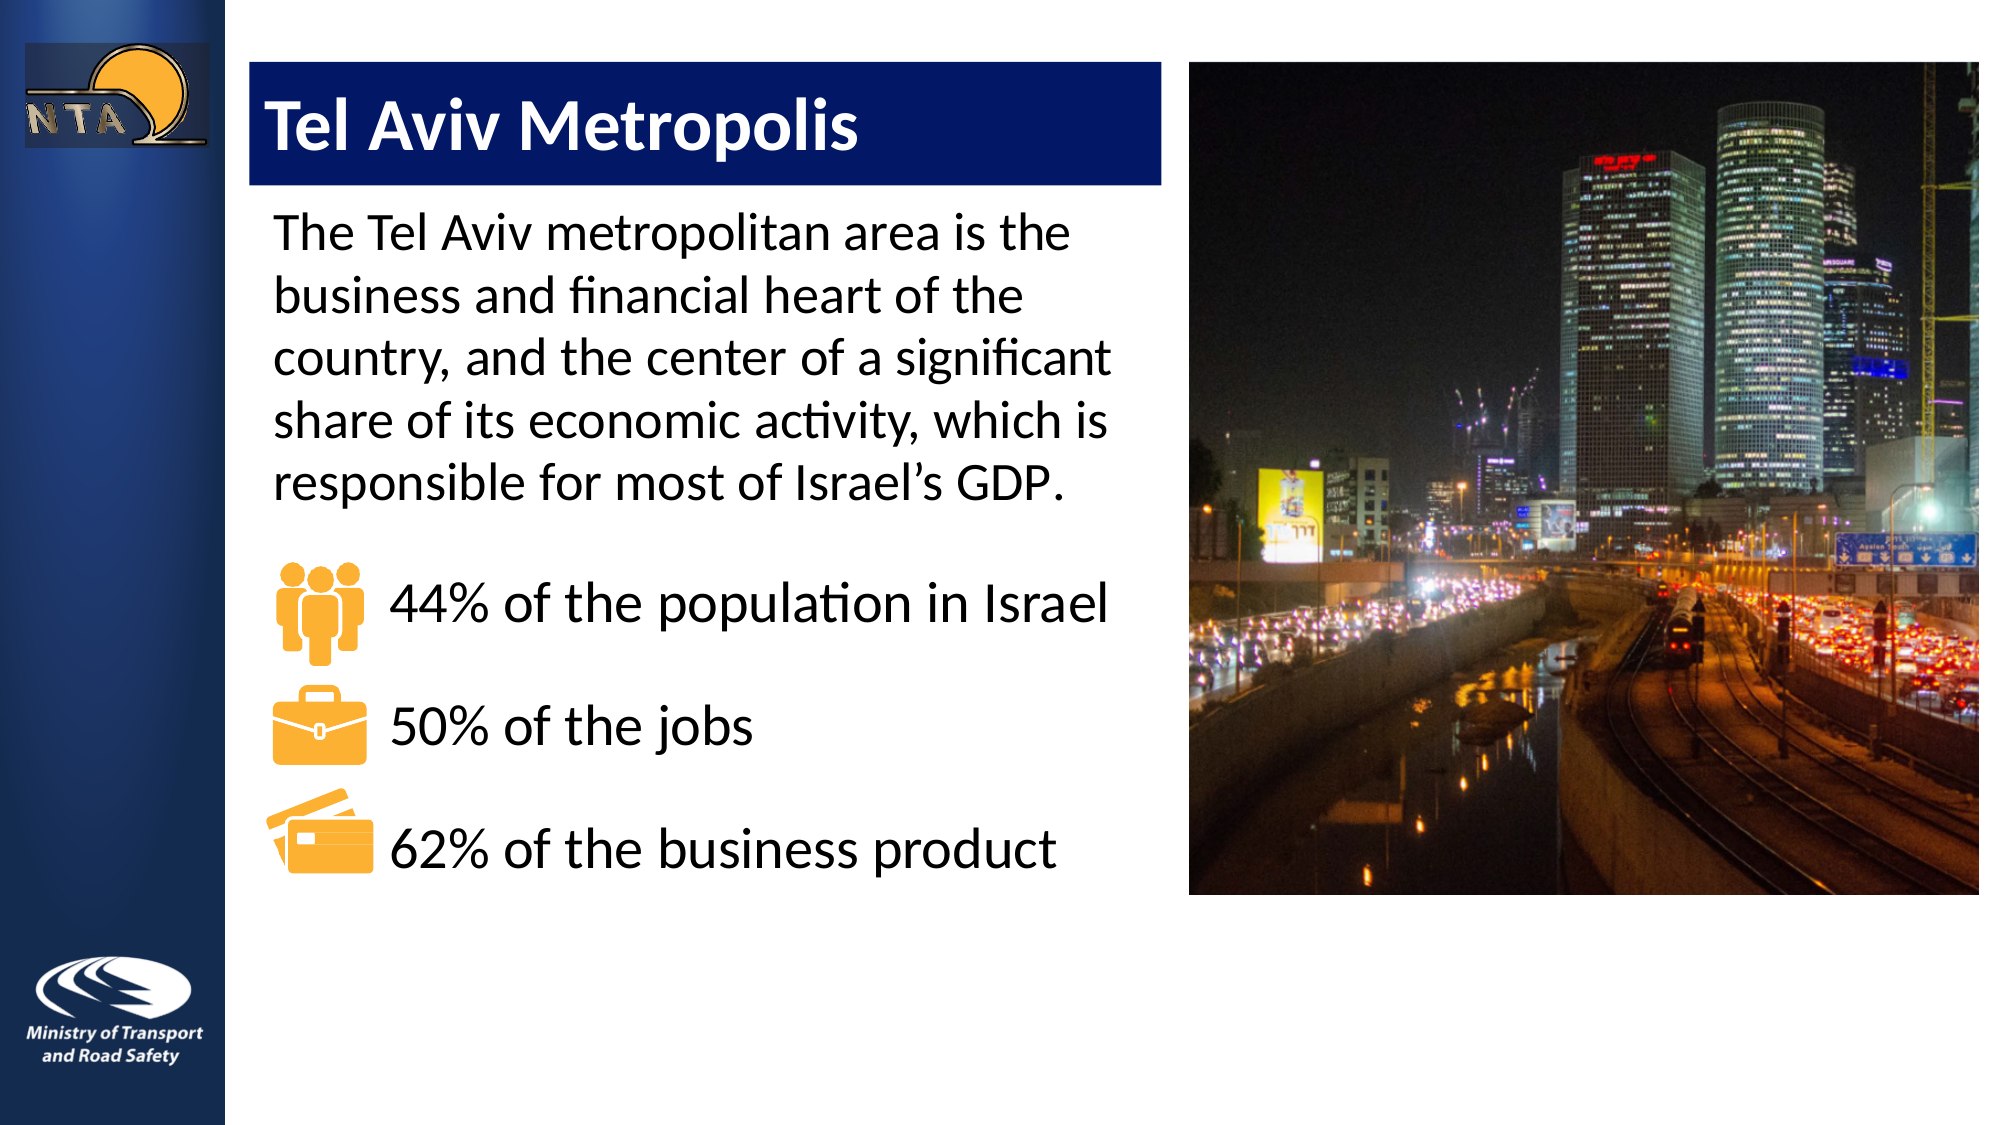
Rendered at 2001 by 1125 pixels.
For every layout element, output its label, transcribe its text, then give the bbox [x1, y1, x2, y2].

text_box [266, 788, 374, 874]
picture [0, 0, 225, 1125]
picture [1189, 61, 1979, 896]
text_box [247, 60, 1163, 187]
text_box The Tel Aviv metropolitan area is the business and financial heart of the country, and the center of a significant share of its economic activity, which is responsible for most of Israel’s GDP. 44% of the population in Israel 50% of the jobs 62% of the business product [271, 192, 1162, 881]
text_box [276, 562, 365, 667]
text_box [272, 684, 367, 766]
text_box Tel Aviv Metropolis [249, 68, 950, 174]
